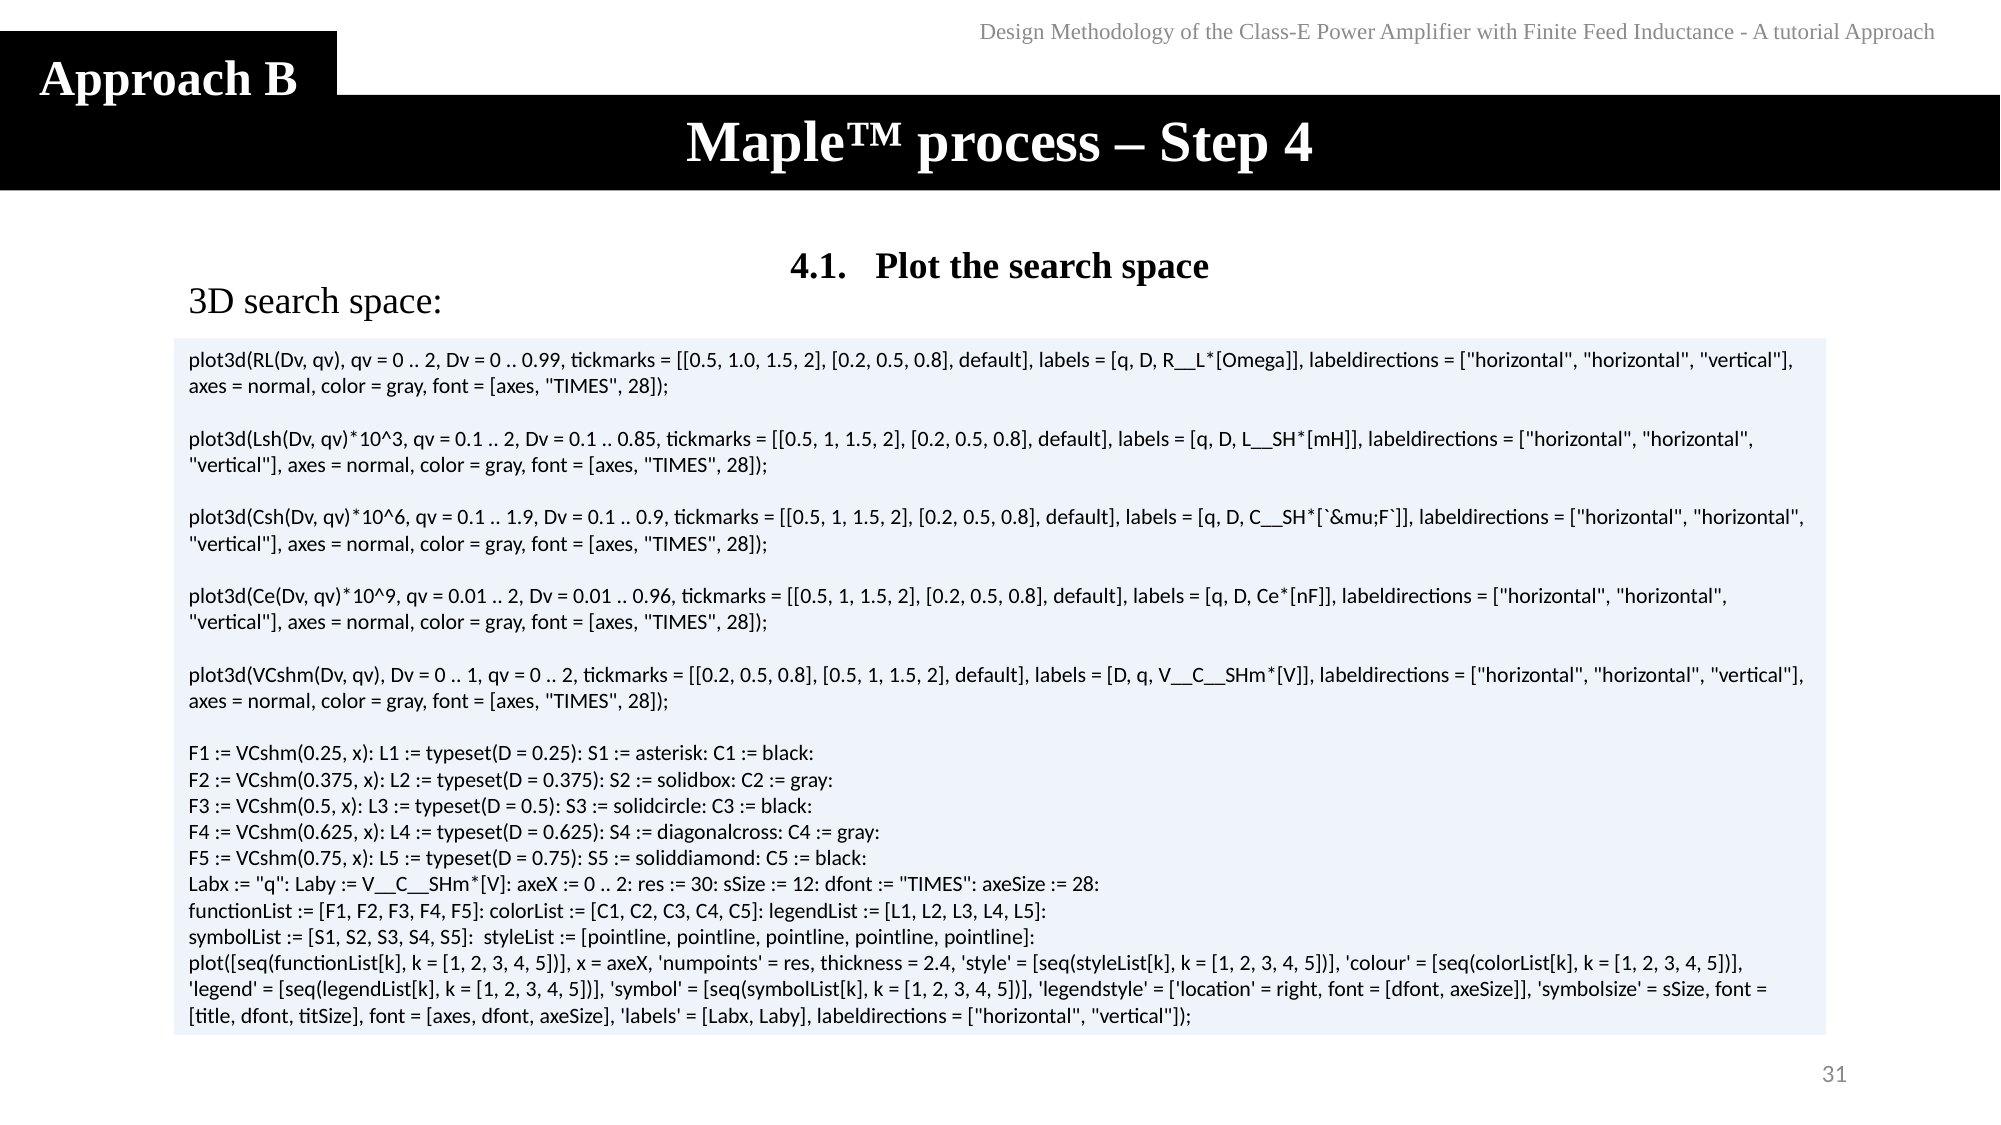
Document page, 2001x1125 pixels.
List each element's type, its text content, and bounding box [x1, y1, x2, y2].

text_box plot3d(RL(Dv, qv), qv = 0 .. 2, Dv = 0 .. 0.99, tickmarks = [[0.5, 1.0, 1.5, 2], [0.2, 0.5, 0.8], default], labels = [q, D, R__L*[Omega]], labeldirections = ["horizontal", "horizontal", "vertical"], axes = normal, color = gray, font = [axes, "TIMES", 28]); plot3d(Lsh(Dv, qv)*10^3, qv = 0.1 .. 2, Dv = 0.1 .. 0.85, tickmarks = [[0.5, 1, 1.5, 2], [0.2, 0.5, 0.8], default], labels = [q, D, L__SH*[mH]], labeldirections = ["horizontal", "horizontal", "vertical"], axes = normal, color = gray, font = [axes, "TIMES", 28]); plot3d(Csh(Dv, qv)*10^6, qv = 0.1 .. 1.9, Dv = 0.1 .. 0.9, tickmarks = [[0.5, 1, 1.5, 2], [0.2, 0.5, 0.8], default], labels = [q, D, C__SH*[`&mu;F`]], labeldirections = ["horizontal", "horizontal", "vertical"], axes = normal, color = gray, font = [axes, "TIMES", 28]); plot3d(Ce(Dv, qv)*10^9, qv = 0.01 .. 2, Dv = 0.01 .. 0.96, tickmarks = [[0.5, 1, 1.5, 2], [0.2, 0.5, 0.8], default], labels = [q, D, Ce*[nF]], labeldirections = ["horizontal", "horizontal", "vertical"], axes = normal, color = gray, font = [axes, "TIMES", 28]); plot3d(VCshm(Dv, qv), Dv = 0 .. 1, qv = 0 .. 2, tickmarks = [[0.2, 0.5, 0.8], [0.5, 1, 1.5, 2], default], labels = [D, q, V__C__SHm*[V]], labeldirections = ["horizontal", "horizontal", "vertical"], axes = normal, color = gray, font = [axes, "TIMES", 28]); F1 := VCshm(0.25, x): L1 := typeset(D = 0.25): S1 := asterisk: C1 := black: F2 := VCshm(0.375, x): L2 := typeset(D = 0.375): S2 := solidbox: C2 := gray: F3 := VCshm(0.5, x): L3 := typeset(D = 0.5): S3 := solidcircle: C3 := black: F4 := VCshm(0.625, x): L4 := typeset(D = 0.625): S4 := diagonalcross: C4 := gray: F5 := VCshm(0.75, x): L5 := typeset(D = 0.75): S5 := soliddiamond: C5 := black: Labx := "q": Laby := V__C__SHm*[V]: axeX := 0 .. 2: res := 30: sSize := 12: dfont := "TIMES": axeSize := 28: functionList := [F1, F2, F3, F4, F5]: colorList := [C1, C2, C3, C4, C5]: legendList := [L1, L2, L3, L4, L5]: symbolList := [S1, S2, S3, S4, S5]: styleList := [pointline, pointline, pointline, pointline, pointline]: plot([seq(functionList[k], k = [1, 2, 3, 4, 5])], x = axeX, 'numpoints' = res, thickness = 2.4, 'style' = [seq(styleList[k], k = [1, 2, 3, 4, 5])], 'colour' = [seq(colorList[k], k = [1, 2, 3, 4, 5])], 'legend' = [seq(legendList[k], k = [1, 2, 3, 4, 5])], 'symbol' = [seq(symbolList[k], k = [1, 2, 3, 4, 5])], 'legendstyle' = ['location' = right, font = [dfont, axeSize]], 'symbolsize' = sSize, font = [title, dfont, titSize], font = [axes, dfont, axeSize], 'labels' = [Labx, Laby], labeldirections = ["horizontal", "vertical"]); [173, 338, 1827, 1035]
text_box 4.1. Plot the search space [253, 234, 1746, 294]
slide_number 31 [1412, 1042, 1863, 1103]
text_box 3D search space: [173, 268, 786, 329]
title Maple™ process – Step 4 [0, 94, 2000, 191]
footer Design Methodology of the Class-E Power Amplifier with Finite Feed Inductance - A tutorial Approach [916, 0, 2000, 61]
text_box Approach B [0, 31, 337, 127]
